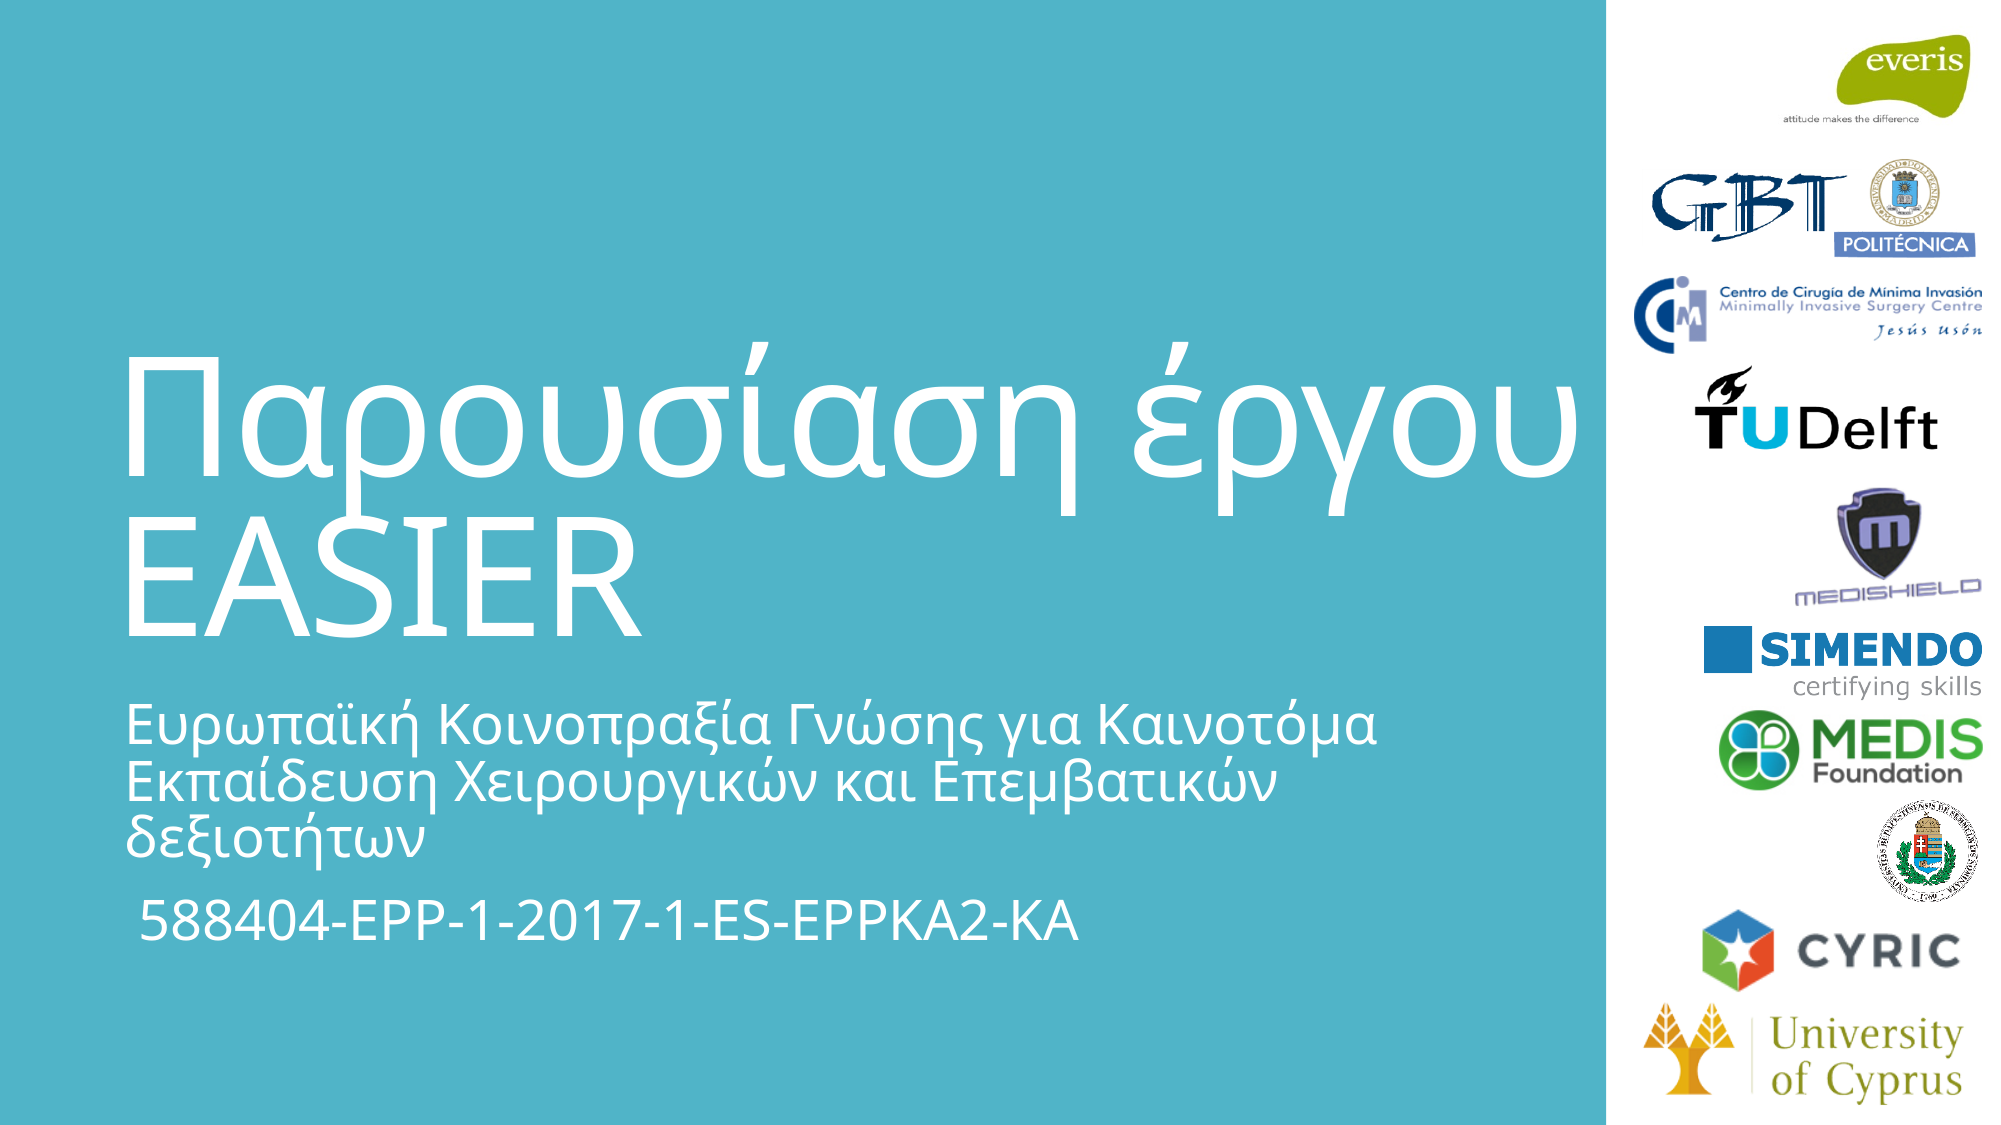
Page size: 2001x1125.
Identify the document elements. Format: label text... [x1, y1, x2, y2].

subtitle Ευρωπαϊκή Κοινοπραξία Γνώσης για Καινοτόμα Εκπαίδευση Χειρουργικών και Επεμβατικών δεξιοτήτων 588404-EPP-1-2017-1-ES-EPPKA2-KA [109, 691, 1588, 962]
picture [1773, 21, 1982, 131]
title Παρουσίαση έργου EASIER [98, 126, 1868, 677]
picture [1633, 276, 1982, 355]
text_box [1641, 151, 1982, 264]
picture [1628, 706, 1996, 1109]
picture [1704, 467, 1982, 703]
picture [1648, 360, 1982, 454]
